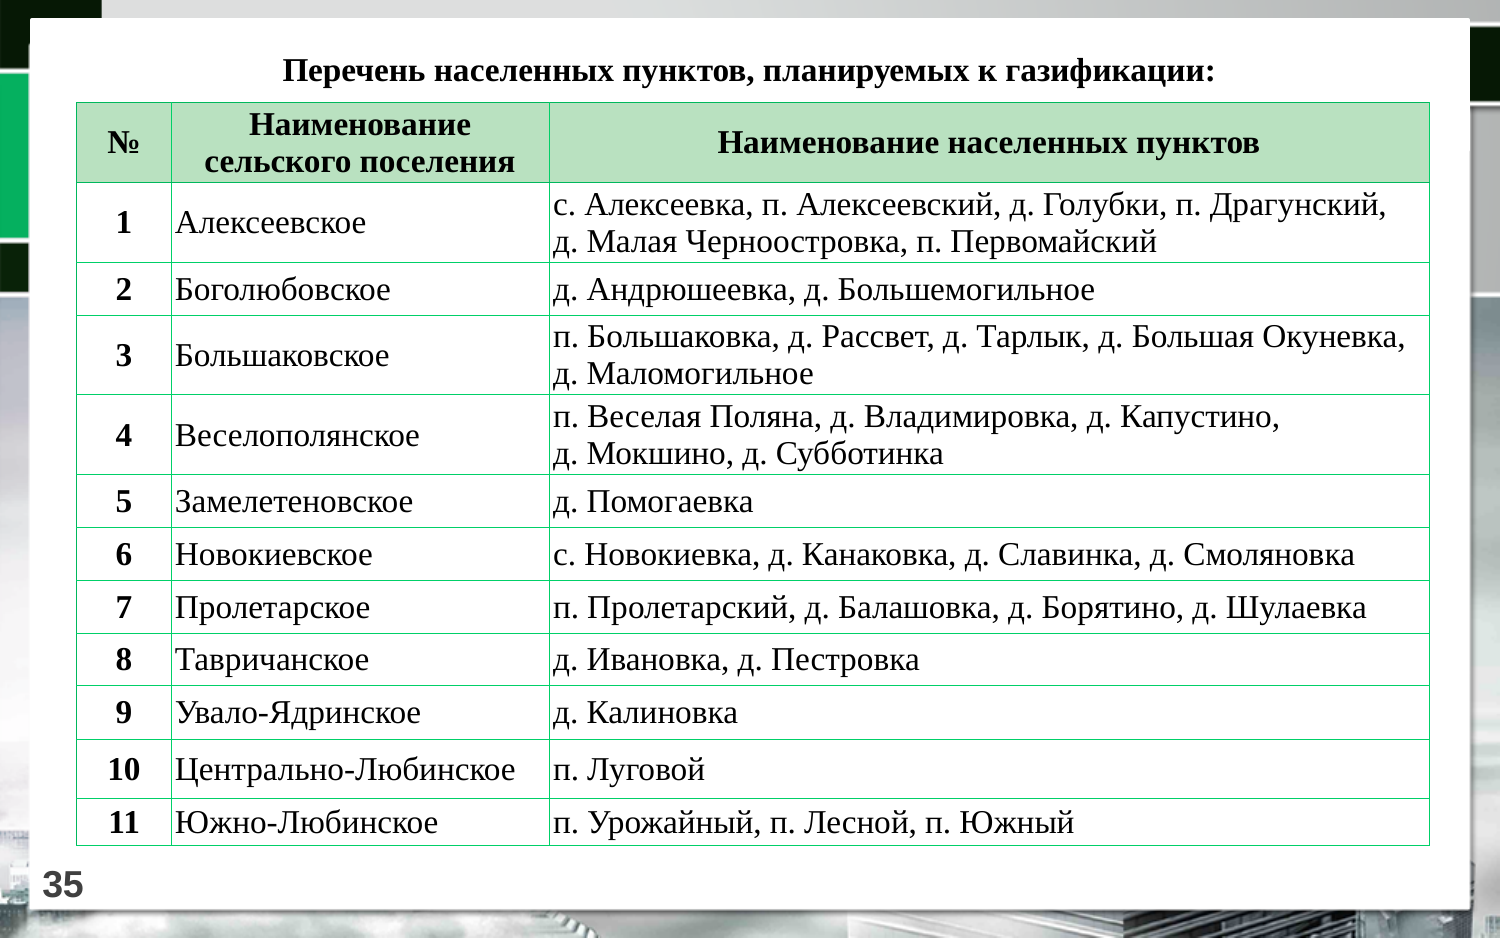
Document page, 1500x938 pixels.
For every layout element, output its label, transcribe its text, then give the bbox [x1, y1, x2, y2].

table_cell 11 [77, 799, 171, 845]
table_cell с. Новокиевка, д. Канаковка, д. Славинка, д. Смоляновка [550, 528, 1429, 580]
table_cell д. Андрюшеевка, д. Большемогильное [550, 263, 1429, 315]
text_box [30, 18, 1470, 152]
table_cell 6 [77, 528, 171, 580]
table_cell 9 [77, 686, 171, 739]
table_cell п. Веселая Поляна, д. Владимировка, д. Капустино, д. Мокшино, д. Субботинка [550, 395, 1429, 474]
table_cell 4 [77, 395, 171, 474]
table_cell п. Урожайный, п. Лесной, п. Южный [550, 799, 1429, 845]
table_cell Центрально-Любинское [172, 740, 549, 798]
table_cell 7 [77, 581, 171, 633]
table_cell Боголюбовское [172, 263, 549, 315]
table_cell 10 [77, 740, 171, 798]
table_cell п. Большаковка, д. Рассвет, д. Тарлык, д. Большая Окуневка, д. Маломогильное [550, 316, 1429, 394]
table_cell п. Пролетарский, д. Балашовка, д. Борятино, д. Шулаевка [550, 581, 1429, 633]
table_cell 1 [77, 183, 171, 262]
table_header № [77, 103, 171, 182]
table_cell Тавричанское [172, 634, 549, 685]
text_box 35 [27, 853, 99, 913]
table_cell Пролетарское [172, 581, 549, 633]
table_cell 2 [77, 263, 171, 315]
table_cell Замелетеновское [172, 475, 549, 527]
table_cell д. Помогаевка [550, 475, 1429, 527]
table_cell Увало-Ядринское [172, 686, 549, 739]
table_header Наименование населенных пунктов [550, 103, 1429, 182]
table_cell Новокиевское [172, 528, 549, 580]
table_cell 5 [77, 475, 171, 527]
table_cell п. Луговой [550, 740, 1429, 798]
picture [0, 0, 1500, 938]
table_cell с. Алексеевка, п. Алексеевский, д. Голубки, п. Драгунский, д. Малая Черноостровка, п. Первомайский [550, 183, 1429, 262]
table_cell 3 [77, 316, 171, 394]
table_cell Веселополянское [172, 395, 549, 474]
text_box Перечень населенных пунктов, планируемых к газификации: [247, 41, 1252, 102]
table_cell д. Калиновка [550, 686, 1429, 739]
table_cell Южно-Любинское [172, 799, 549, 845]
table_cell Большаковское [172, 316, 549, 394]
table_header Наименование сельского поселения [172, 103, 549, 182]
table_cell д. Ивановка, д. Пестровка [550, 634, 1429, 685]
table_cell Алексеевское [172, 183, 549, 262]
table_cell 8 [77, 634, 171, 685]
